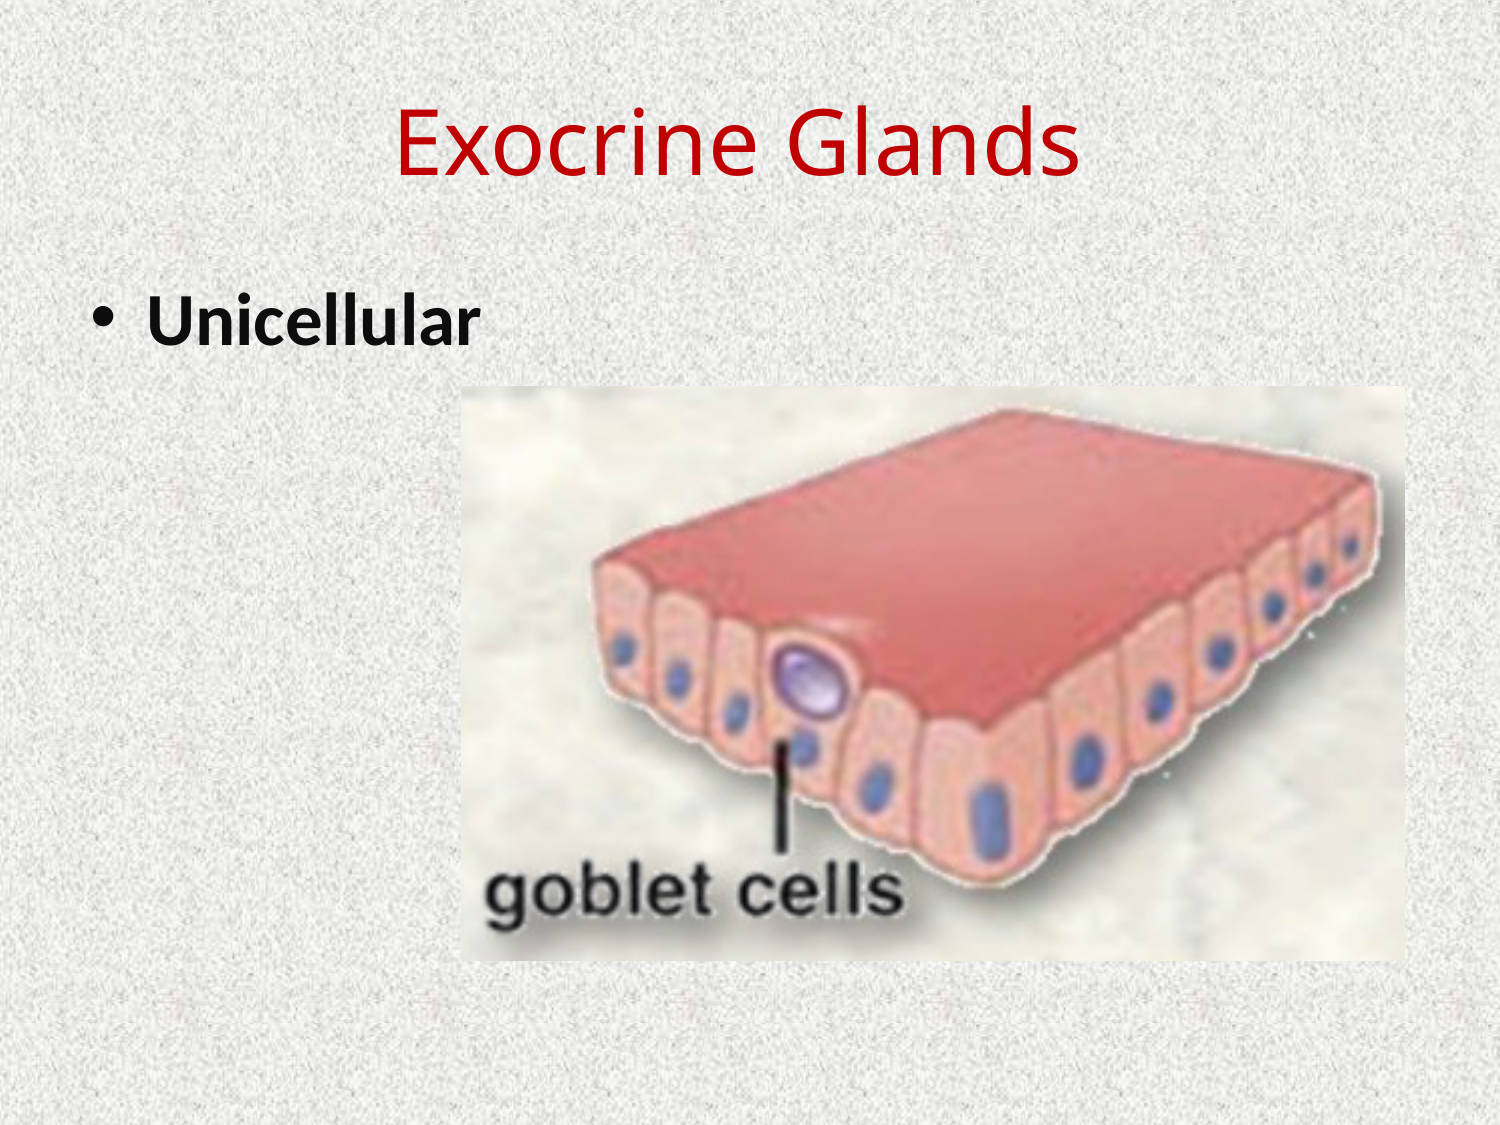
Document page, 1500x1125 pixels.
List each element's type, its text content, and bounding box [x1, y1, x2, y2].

picture [0, 0, 1500, 1125]
title Exocrine Glands [75, 45, 1425, 233]
list Unicellular [75, 262, 1425, 1005]
